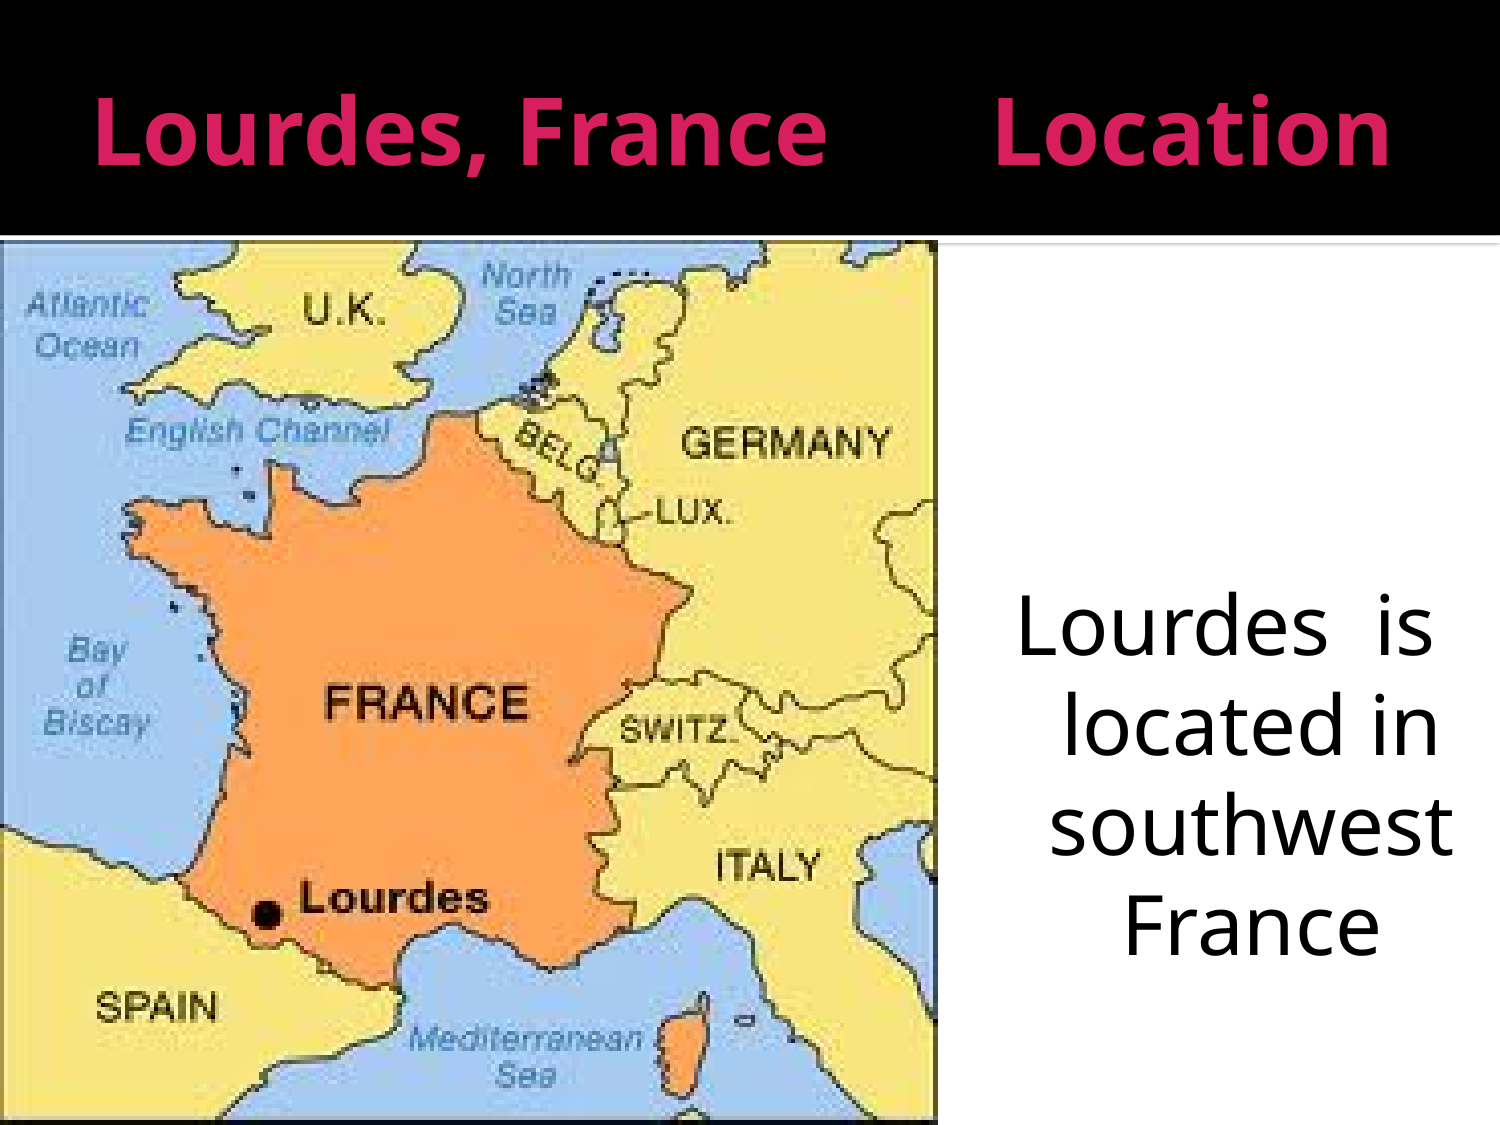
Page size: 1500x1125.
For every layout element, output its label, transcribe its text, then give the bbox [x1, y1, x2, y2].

title Lourdes, France Location [75, 25, 1425, 231]
picture [0, 240, 938, 1125]
list Lourdes is located in southwest France [937, 237, 1500, 1125]
